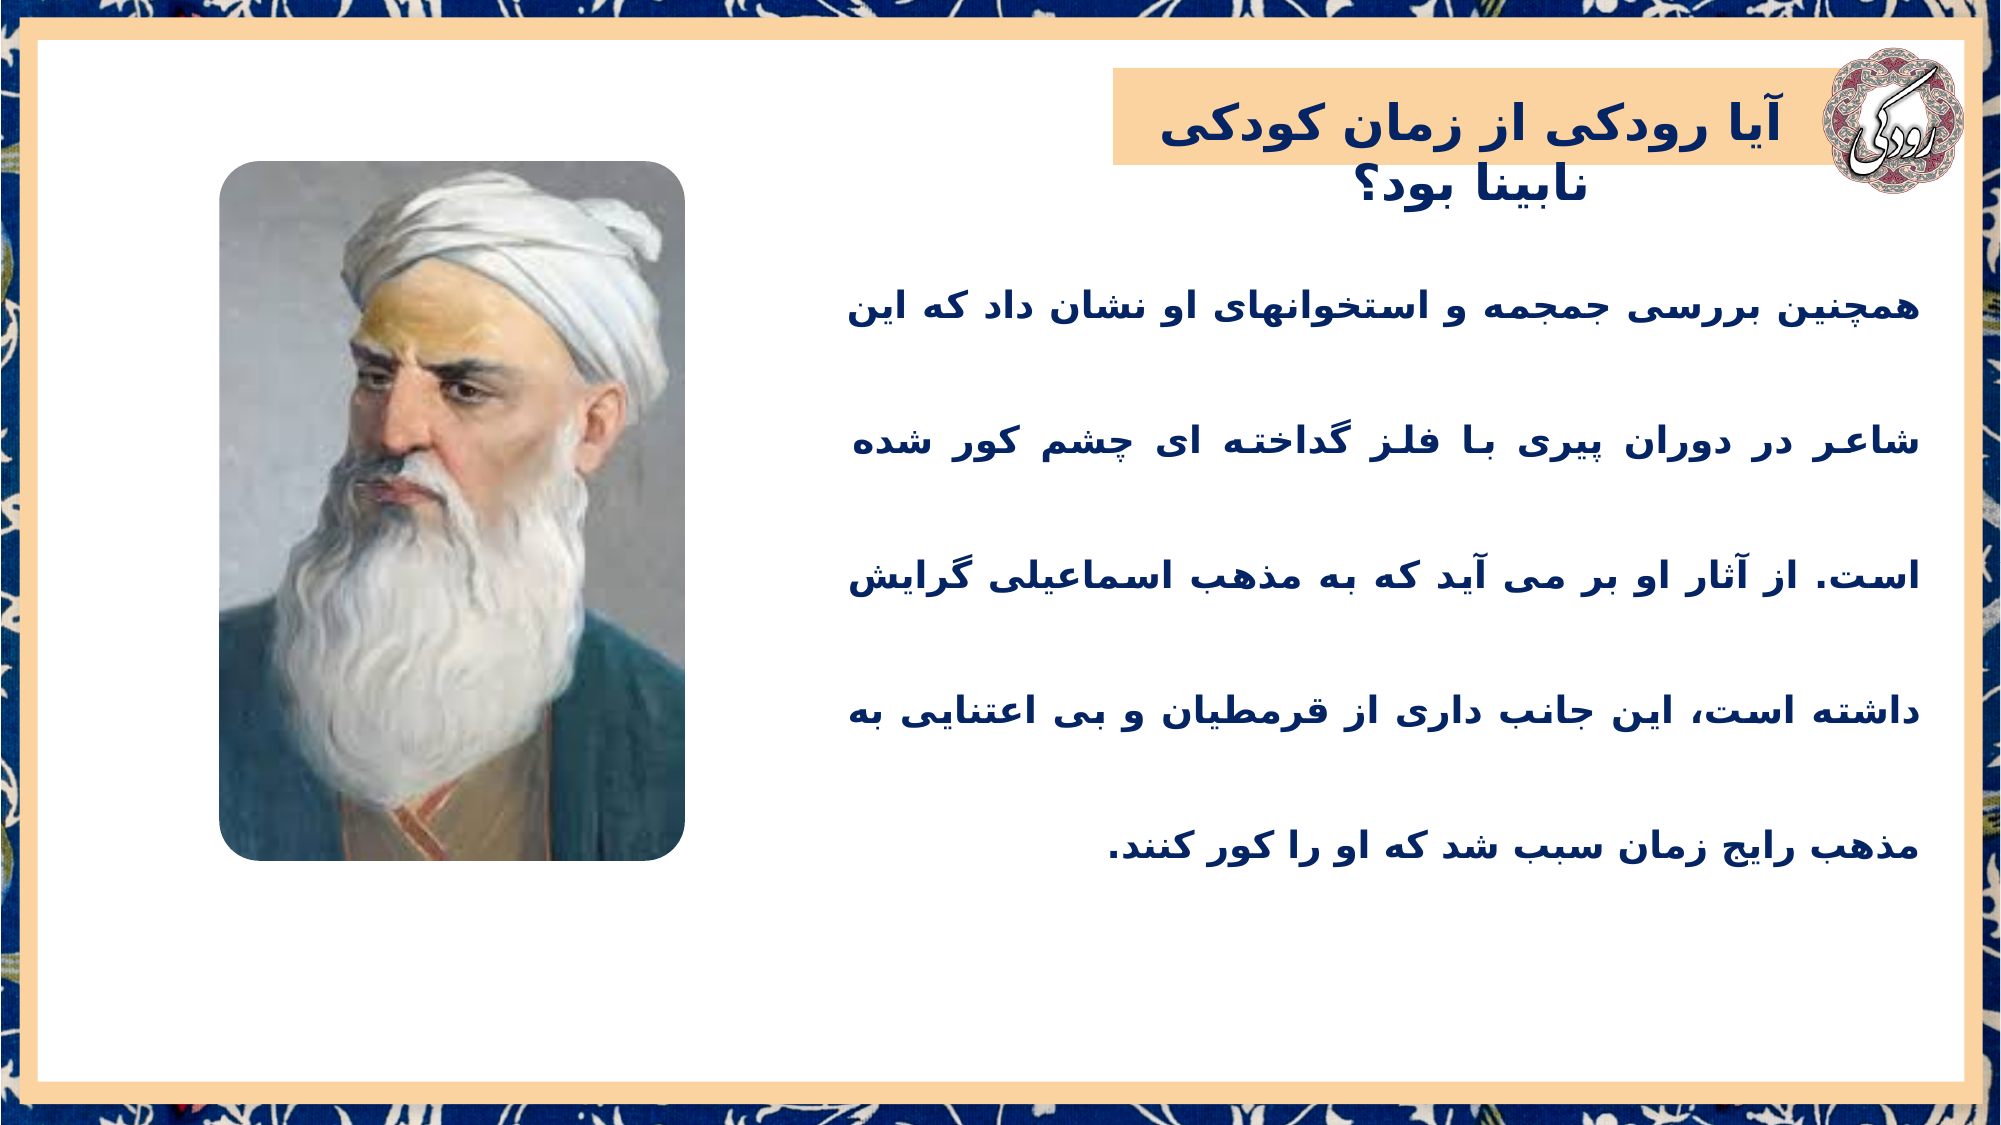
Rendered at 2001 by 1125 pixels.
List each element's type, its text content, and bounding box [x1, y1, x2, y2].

picture [2, 1, 1999, 1125]
text_box همچنین بررسی جمجمه و استخوانهای او نشان داد که این شاعر در دوران پیری با فلز گداخته ای چشم کور شده است. از آثار او بر می آید که به مذهب اسماعیلی گرایش داشته است، این جانب داری از قرمطیان و بی اعتنایی به مذهب رایج زمان سبب شد که او را کور کنند. [830, 183, 1936, 874]
text_box آیا رودکی از زمان کودکی نابینا بود؟ [1085, 83, 1857, 218]
